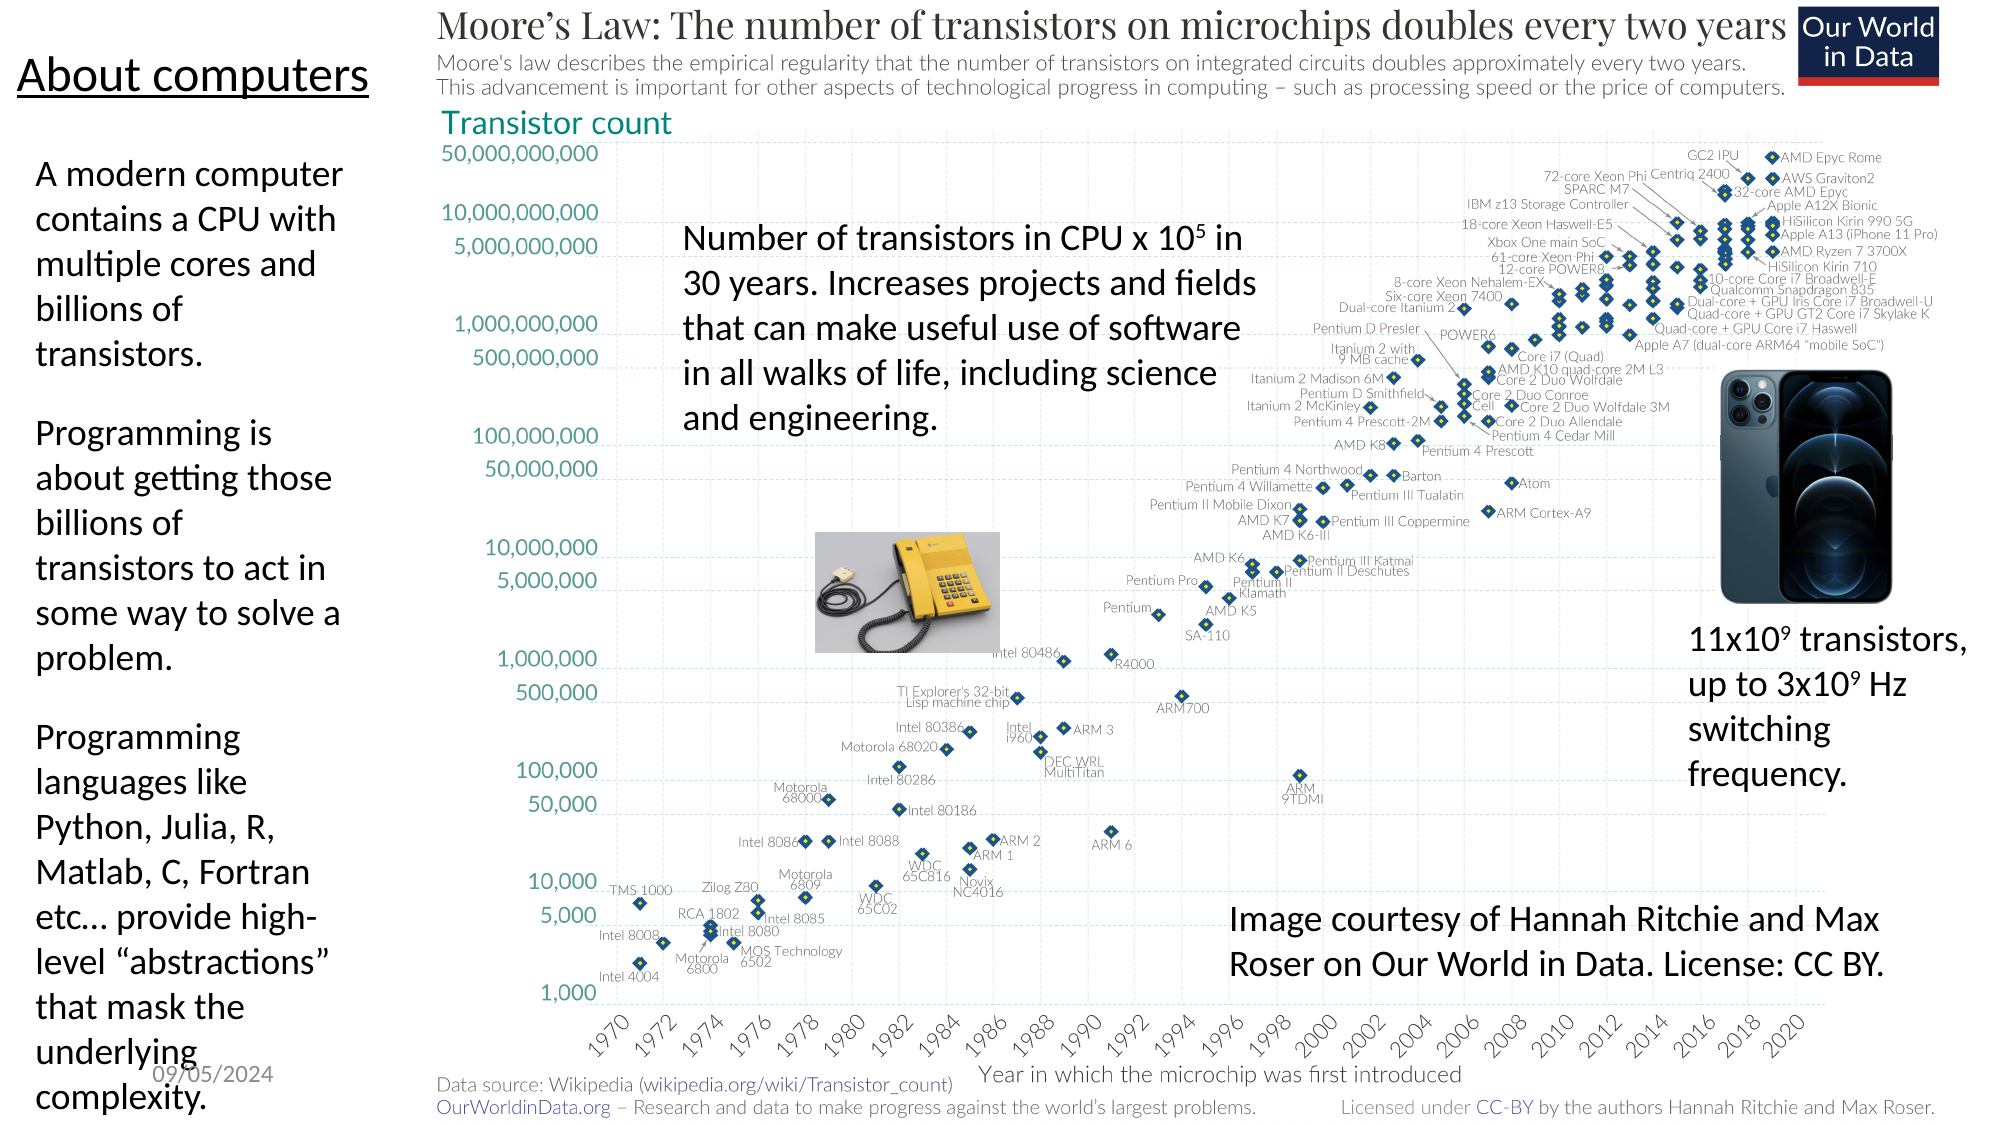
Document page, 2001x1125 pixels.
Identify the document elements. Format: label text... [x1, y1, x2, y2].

text_box About computers [1, 34, 385, 110]
picture [426, 0, 1947, 1125]
text_box 11x109 transistors, up to 3x109 Hz switching frequency. [1947, 606, 2000, 802]
text_box Programming languages like Python, Julia, R, Matlab, C, Fortran etc… provide high-level “abstractions” that mask the underlying complexity. [20, 704, 366, 1125]
text_box Programming is about getting those billions of transistors to act in some way to solve a problem. [20, 400, 366, 686]
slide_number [137, 1042, 426, 1103]
text_box A modern computer contains a CPU with multiple cores and billions of transistors. [20, 141, 366, 382]
